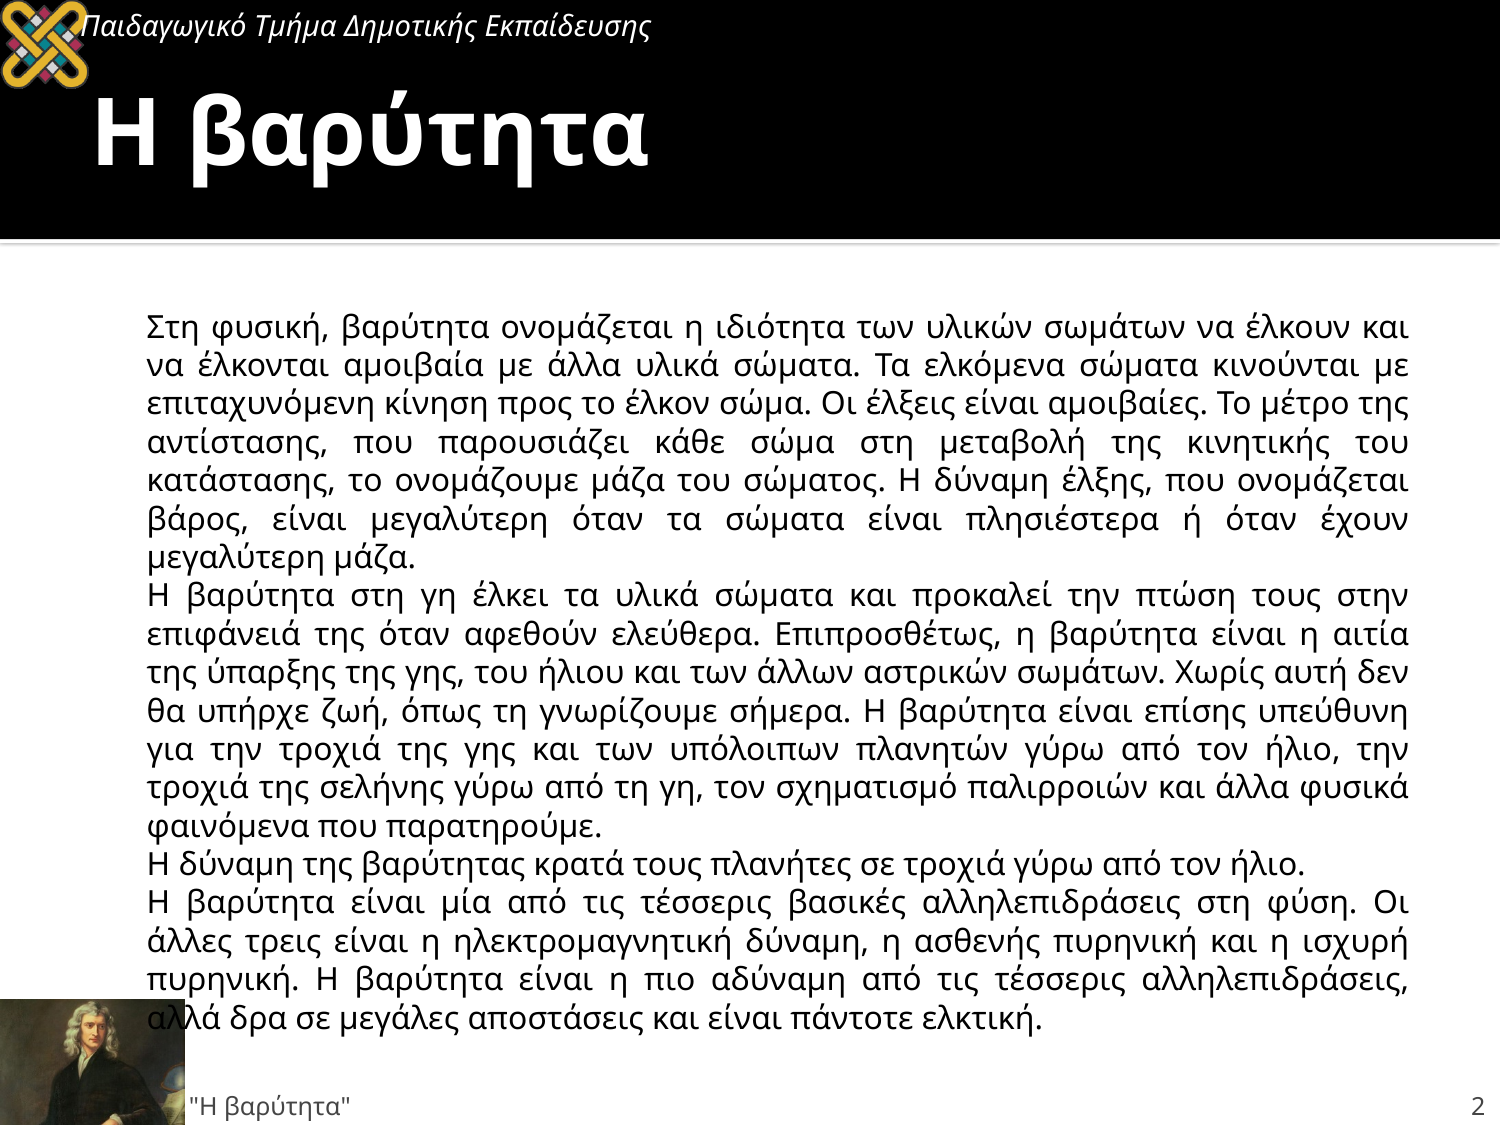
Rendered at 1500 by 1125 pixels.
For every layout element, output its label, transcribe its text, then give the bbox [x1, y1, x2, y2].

title Η βαρύτητα [75, 25, 1425, 231]
picture [0, 999, 185, 1125]
footer "Η βαρύτητα" [181, 1080, 1085, 1125]
list Στη φυσική, βαρύτητα ονομάζεται η ιδιότητα των υλικών σωμάτων να έλκουν και να έλκονται αμοιβαία με άλλα υλικά σώματα. Τα ελκόμενα σώματα κινούνται με επιταχυνόμενη κίνηση προς το έλκον σώμα. Οι έλξεις είναι αμοιβαίες. Το μέτρο της αντίστασης, που παρουσιάζει κάθε σώμα στη μεταβολή της κινητικής του κατάστασης, το ονομάζουμε μάζα του σώματος. Η δύναμη έλξης, που ονομάζεται βάρος, είναι μεγαλύτερη όταν τα σώματα είναι πλησιέστερα ή όταν έχουν μεγαλύτερη μάζα. Η βαρύτητα στη γη έλκει τα υλικά σώματα και προκαλεί την πτώση τους στην επιφάνειά της όταν αφεθούν ελεύθερα. Επιπροσθέτως, η βαρύτητα είναι η αιτία της ύπαρξης της γης, του ήλιου και των άλλων αστρικών σωμάτων. Χωρίς αυτή δεν θα υπήρχε ζωή, όπως τη γνωρίζουμε σήμερα. Η βαρύτητα είναι επίσης υπεύθυνη για την τροχιά της γης και των υπόλοιπων πλανητών γύρω από τον ήλιο, την τροχιά της σελήνης γύρω από τη γη, τον σχηματισμό παλιρροιών και άλλα φυσικά φαινόμενα που παρατηρούμε. Η δύναμη της βαρύτητας κρατά τους πλανήτες σε τροχιά γύρω από τον ήλιο. Η βαρύτητα είναι μία από τις τέσσερις βασικές αλληλεπιδράσεις στη φύση. Οι άλλες τρεις είναι η ηλεκτρομαγνητική δύναμη, η ασθενής πυρηνική και η ισχυρή πυρηνική. Η βαρύτητα είναι η πιο αδύναμη από τις τέσσερις αλληλεπιδράσεις, αλλά δρα σε μεγάλες αποστάσεις και είναι πάντοτε ελκτική. [75, 291, 1425, 1050]
picture [0, 0, 89, 89]
slide_number 2 [1379, 1080, 1500, 1125]
